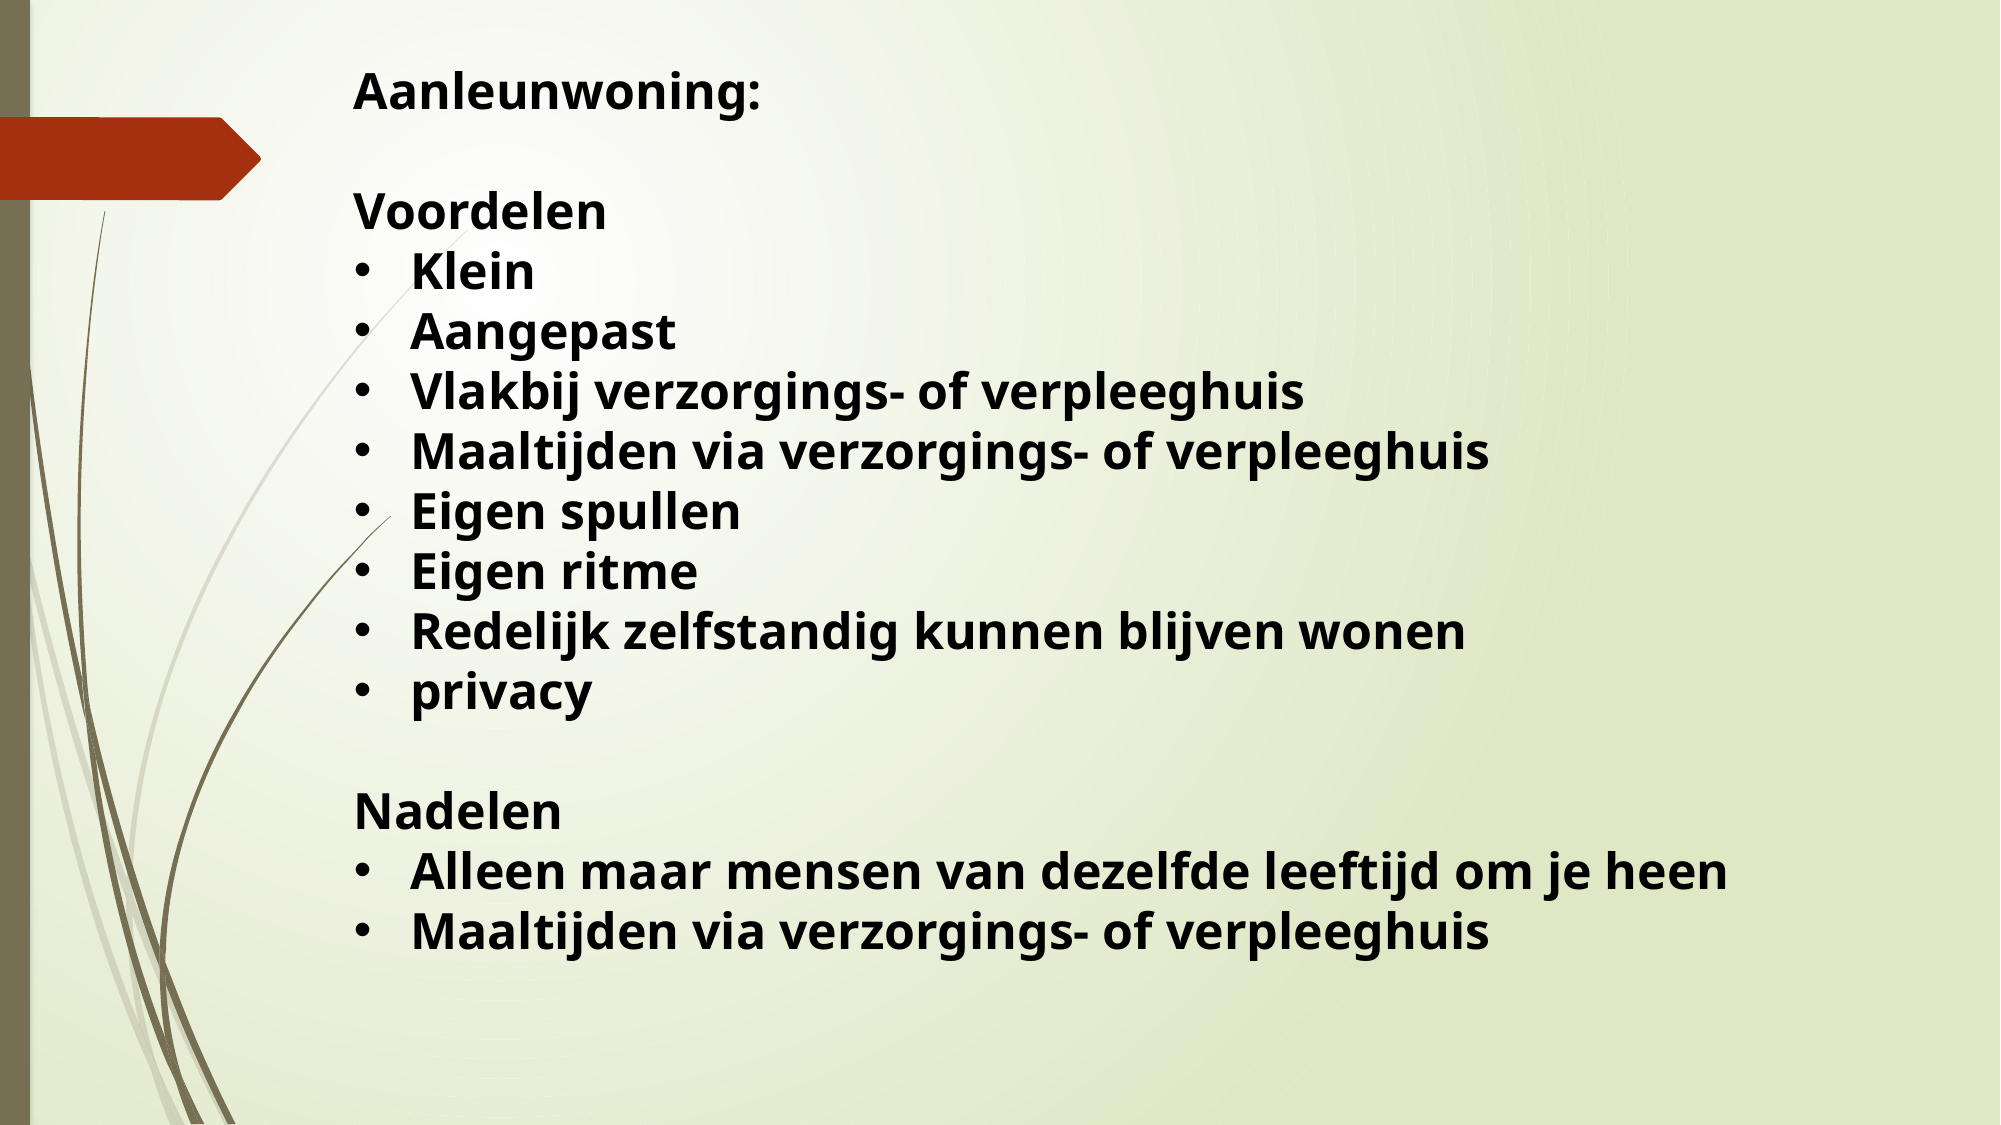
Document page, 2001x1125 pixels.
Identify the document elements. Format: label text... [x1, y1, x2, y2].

text_box Aanleunwoning: Voordelen Klein Aangepast Vlakbij verzorgings- of verpleeghuis Maaltijden via verzorgings- of verpleeghuis Eigen spullen Eigen ritme Redelijk zelfstandig kunnen blijven wonen privacy Nadelen Alleen maar mensen van dezelfde leeftijd om je heen Maaltijden via verzorgings- of verpleeghuis [339, 52, 1748, 967]
